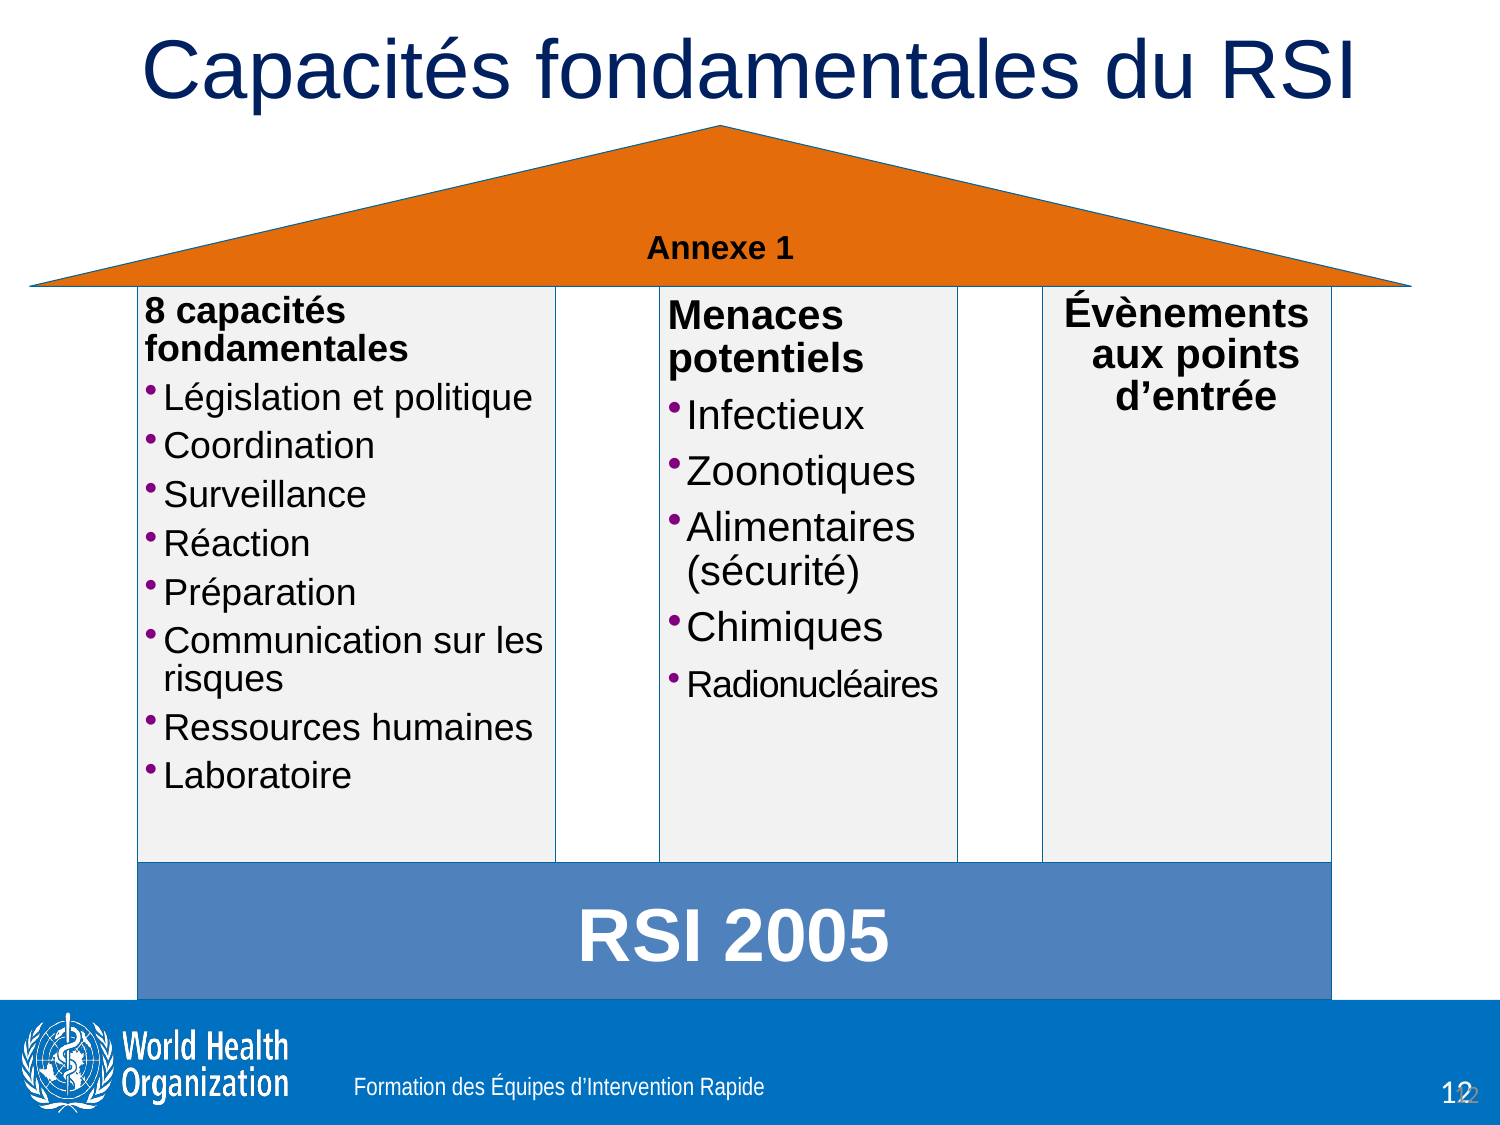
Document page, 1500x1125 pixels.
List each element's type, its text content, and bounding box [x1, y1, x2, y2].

slide_number 12 [1394, 1063, 1495, 1124]
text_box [29, 125, 1412, 1000]
picture [21, 1012, 288, 1113]
title Capacités fondamentales du RSI [75, 0, 1426, 136]
